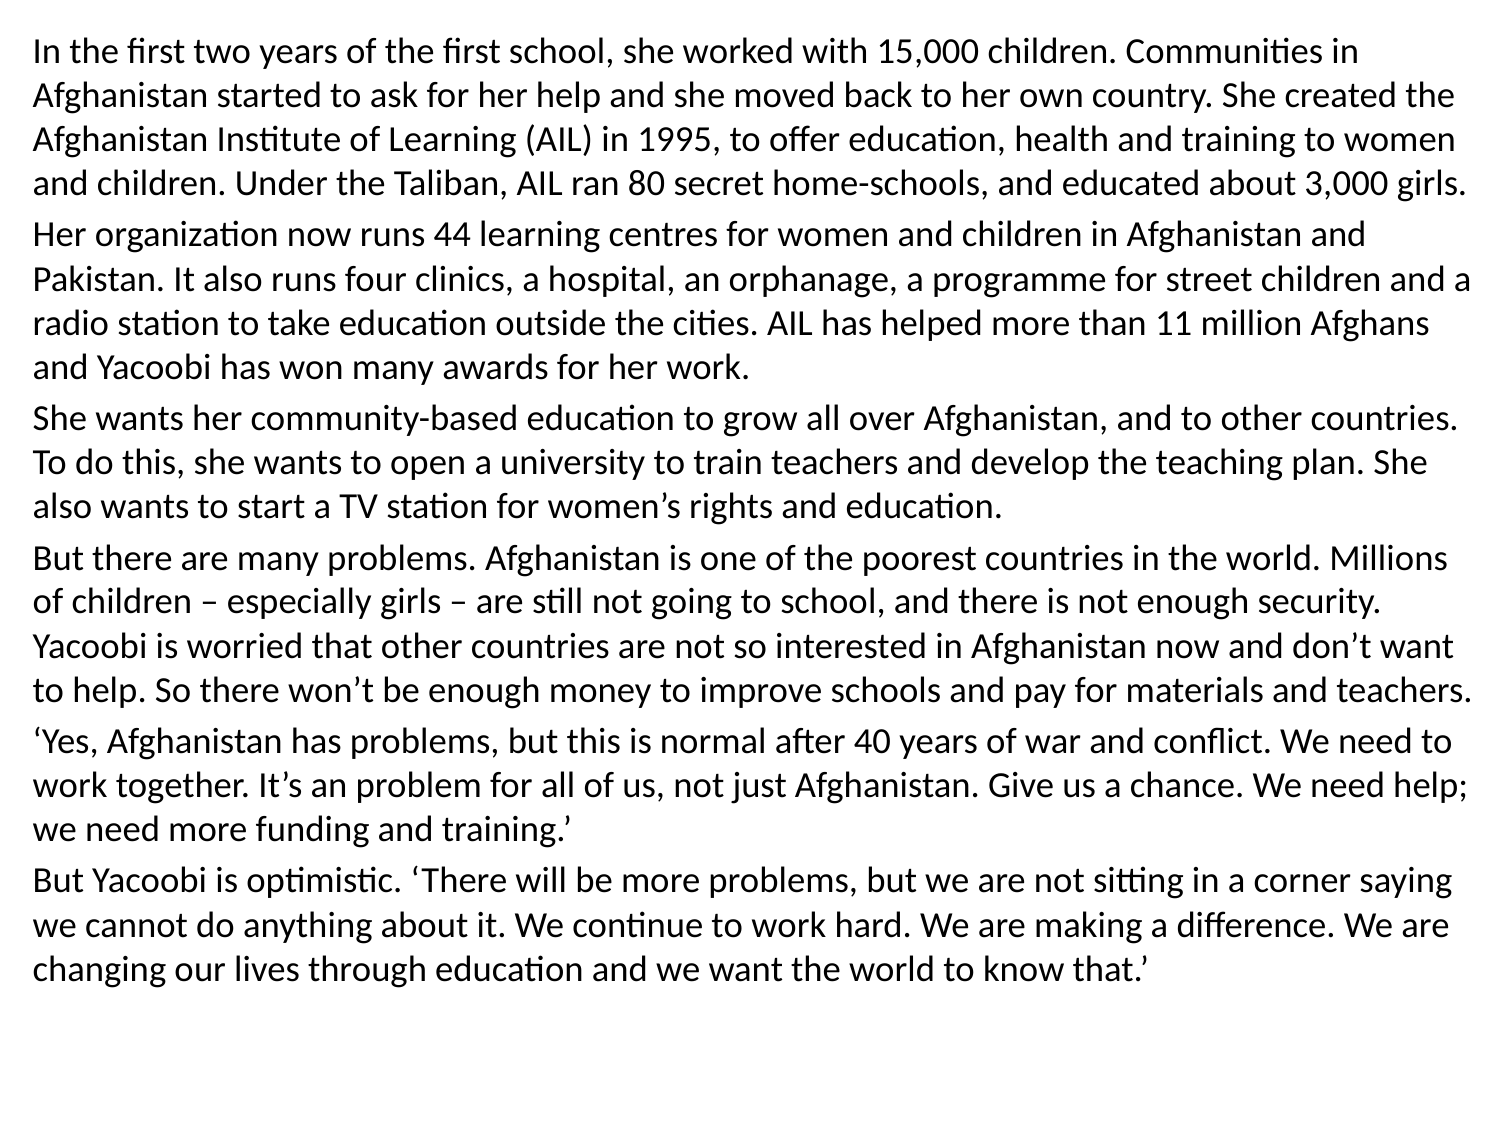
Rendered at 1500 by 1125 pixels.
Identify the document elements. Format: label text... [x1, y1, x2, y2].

list In the first two years of the first school, she worked with 15,000 children. Communities in Afghanistan started to ask for her help and she moved back to her own country. She created the Afghanistan Institute of Learning (AIL) in 1995, to offer education, health and training to women and children. Under the Taliban, AIL ran 80 secret home-schools, and educated about 3,000 girls. Her organization now runs 44 learning centres for women and children in Afghanistan and Pakistan. It also runs four clinics, a hospital, an orphanage, a programme for street children and a radio station to take education outside the cities. AIL has helped more than 11 million Afghans and Yacoobi has won many awards for her work. She wants her community-based education to grow all over Afghanistan, and to other countries. To do this, she wants to open a university to train teachers and develop the teaching plan. She also wants to start a TV station for women’s rights and education. But there are many problems. Afghanistan is one of the poorest countries in the world. Millions of children – especially girls – are still not going to school, and there is not enough security. Yacoobi is worried that other countries are not so interested in Afghanistan now and don’t want to help. So there won’t be enough money to improve schools and pay for materials and teachers. ‘Yes, Afghanistan has problems, but this is normal after 40 years of war and conflict. We need to work together. It’s an problem for all of us, not just Afghanistan. Give us a chance. We need help; we need more funding and training.’ But Yacoobi is optimistic. ‘There will be more problems, but we are not sitting in a corner saying we cannot do anything about it. We continue to work hard. We are making a difference. We are changing our lives through education and we want the world to know that.’ [17, 19, 1500, 1106]
